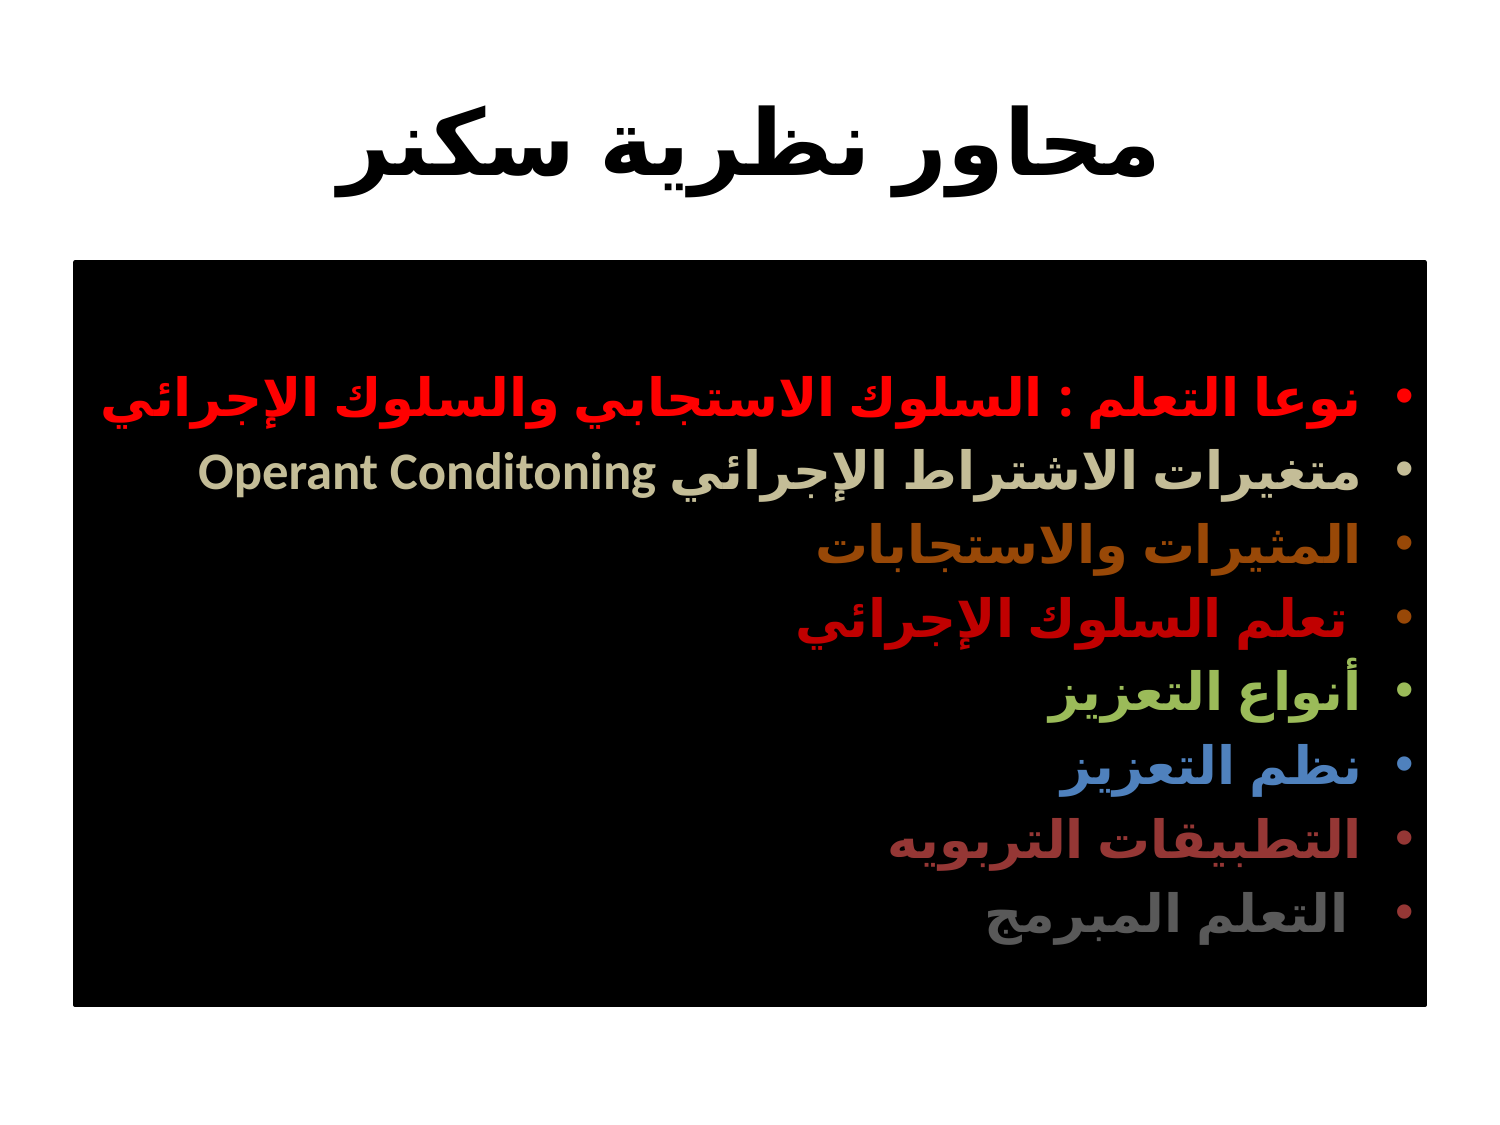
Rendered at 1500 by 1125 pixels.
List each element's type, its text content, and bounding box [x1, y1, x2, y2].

title محاور نظرية سكنر [75, 45, 1425, 233]
list نوعا التعلم : السلوك الاستجابي والسلوك الإجرائي متغيرات الاشتراط الإجرائي Operant Conditoning المثيرات والاستجابات تعلم السلوك الإجرائي أنواع التعزيز نظم التعزيز التطبيقات التربويه التعلم المبرمج [73, 260, 1427, 1007]
